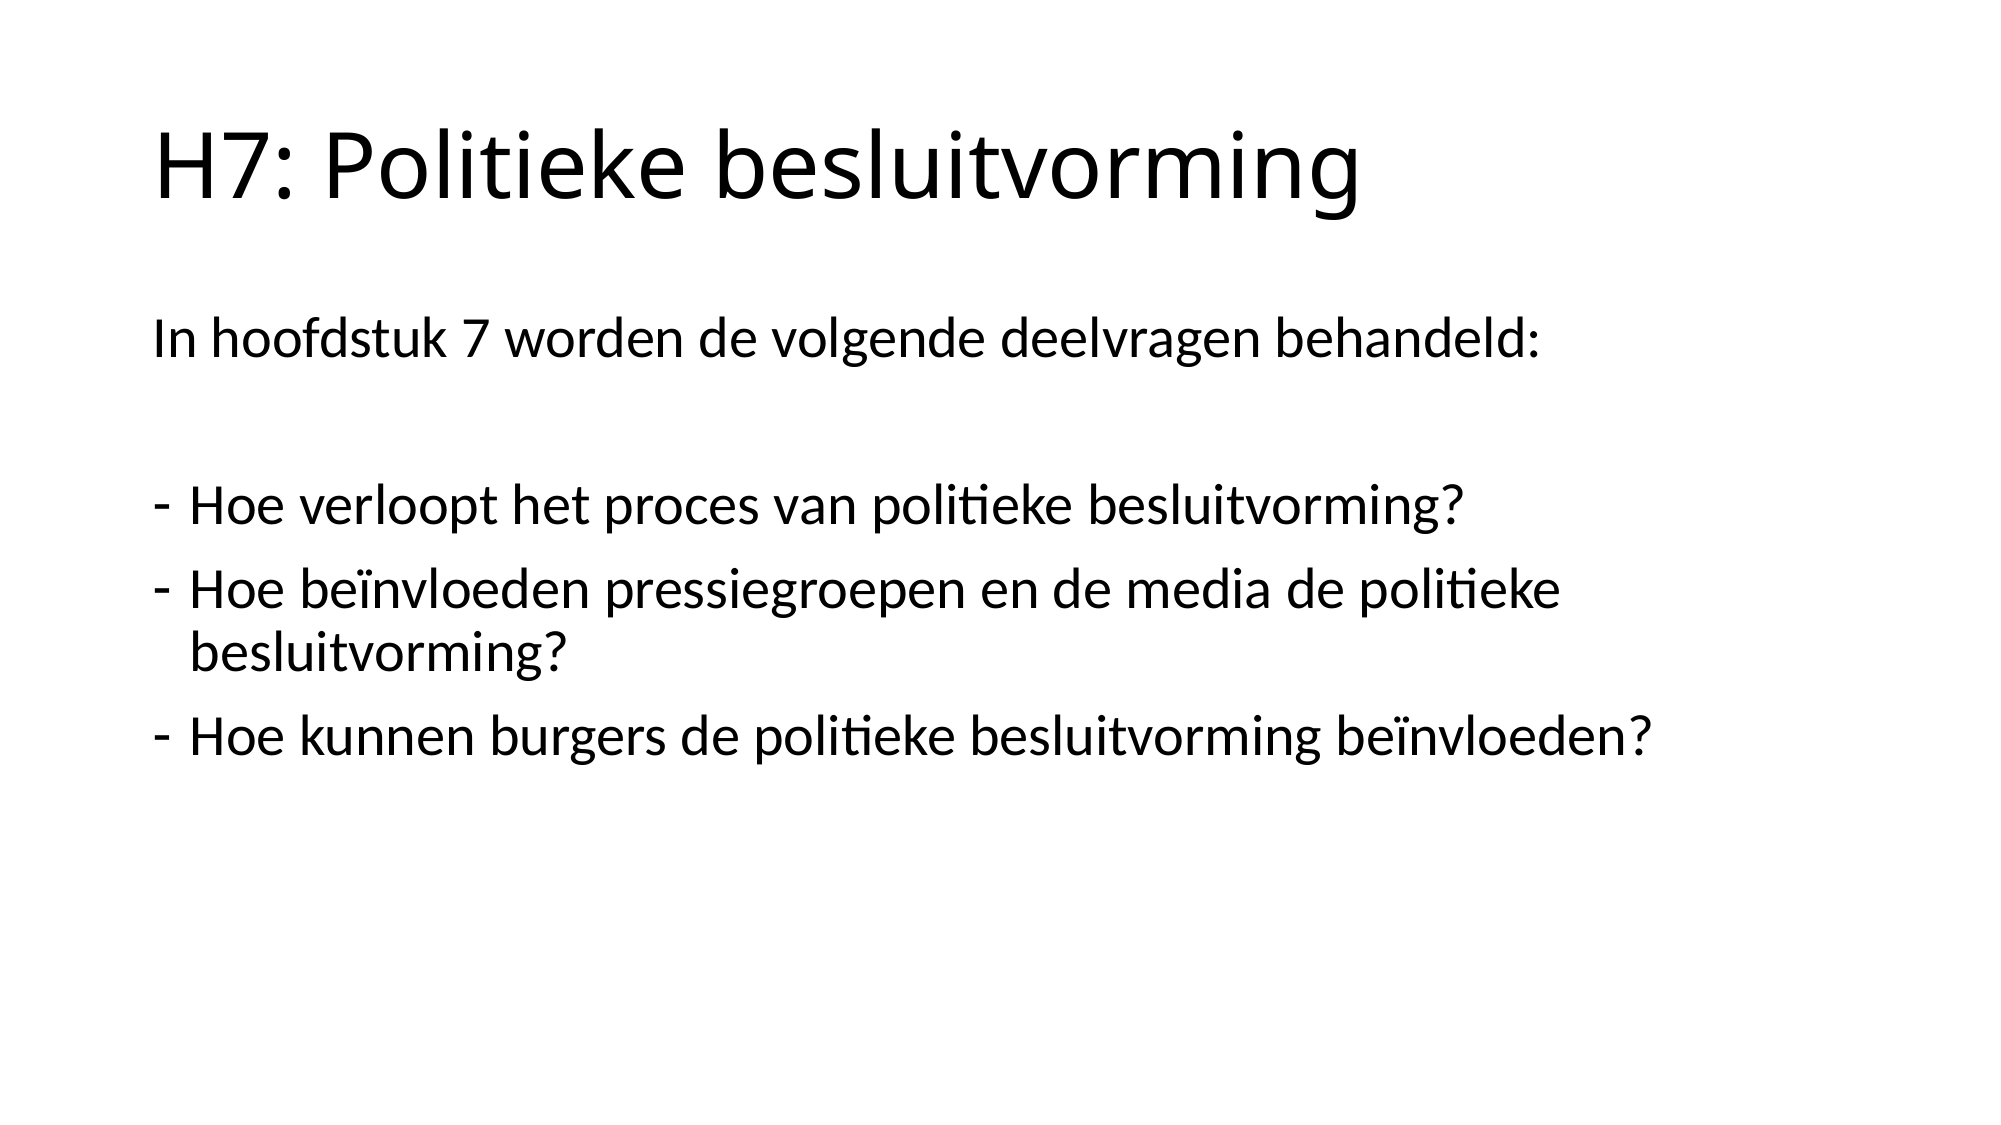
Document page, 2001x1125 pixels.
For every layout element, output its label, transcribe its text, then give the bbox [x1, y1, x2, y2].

title H7: Politieke besluitvorming [137, 59, 1863, 278]
list In hoofdstuk 7 worden de volgende deelvragen behandeld: Hoe verloopt het proces van politieke besluitvorming? Hoe beïnvloeden pressiegroepen en de media de politieke besluitvorming? Hoe kunnen burgers de politieke besluitvorming beïnvloeden? [137, 299, 1863, 1014]
